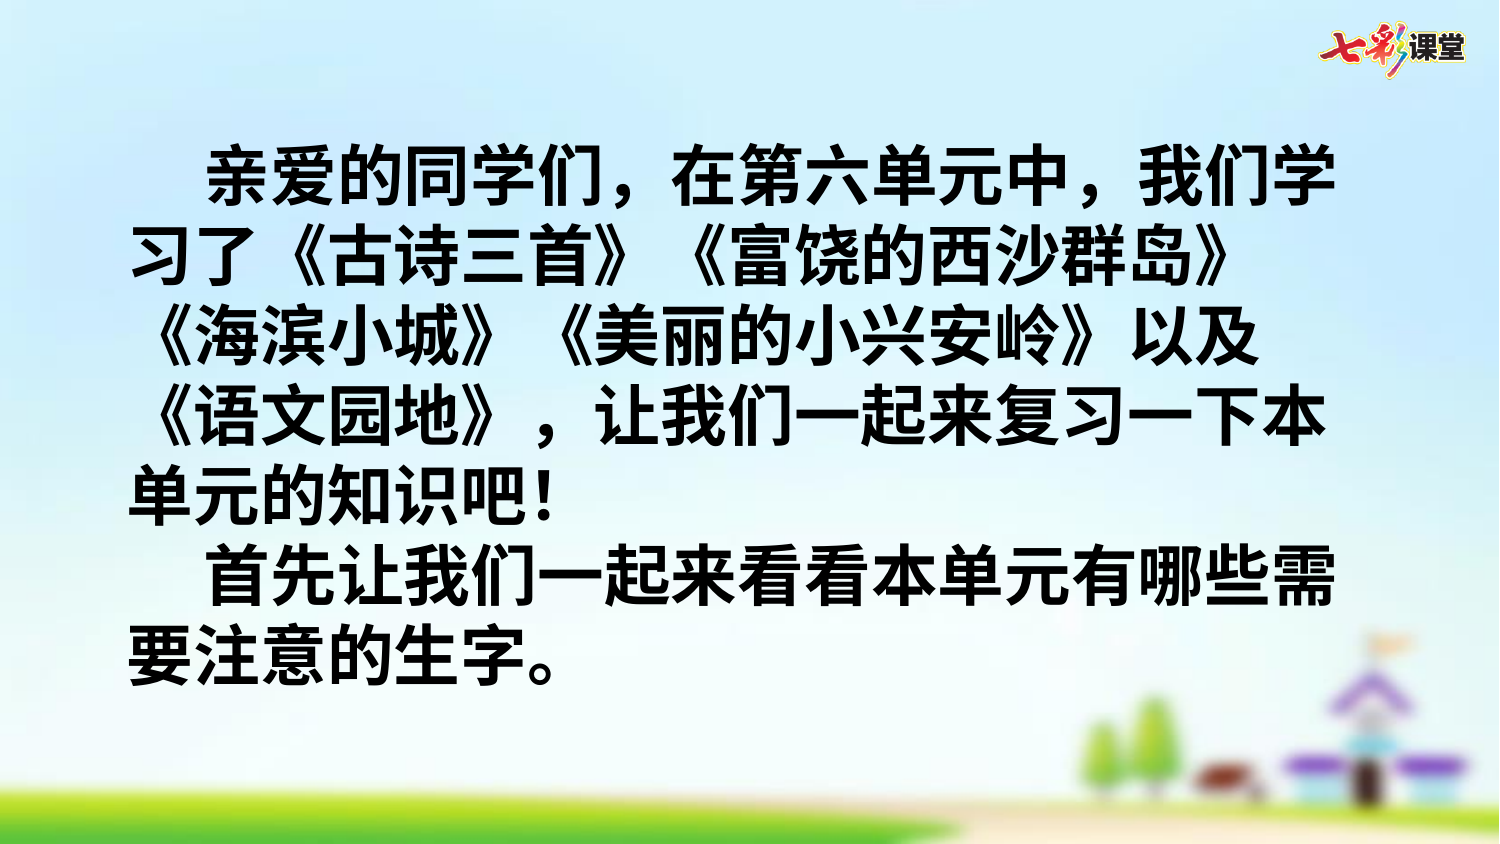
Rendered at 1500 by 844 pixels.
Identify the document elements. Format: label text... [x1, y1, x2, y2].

picture [0, 0, 1499, 844]
text_box 亲爱的同学们，在第六单元中，我们学习了《古诗三首》《富饶的西沙群岛》《海滨小城》《美丽的小兴安岭》以及《语文园地》，让我们一起来复习一下本单元的知识吧！ 首先让我们一起来看看本单元有哪些需要注意的生字。 [112, 126, 1375, 701]
